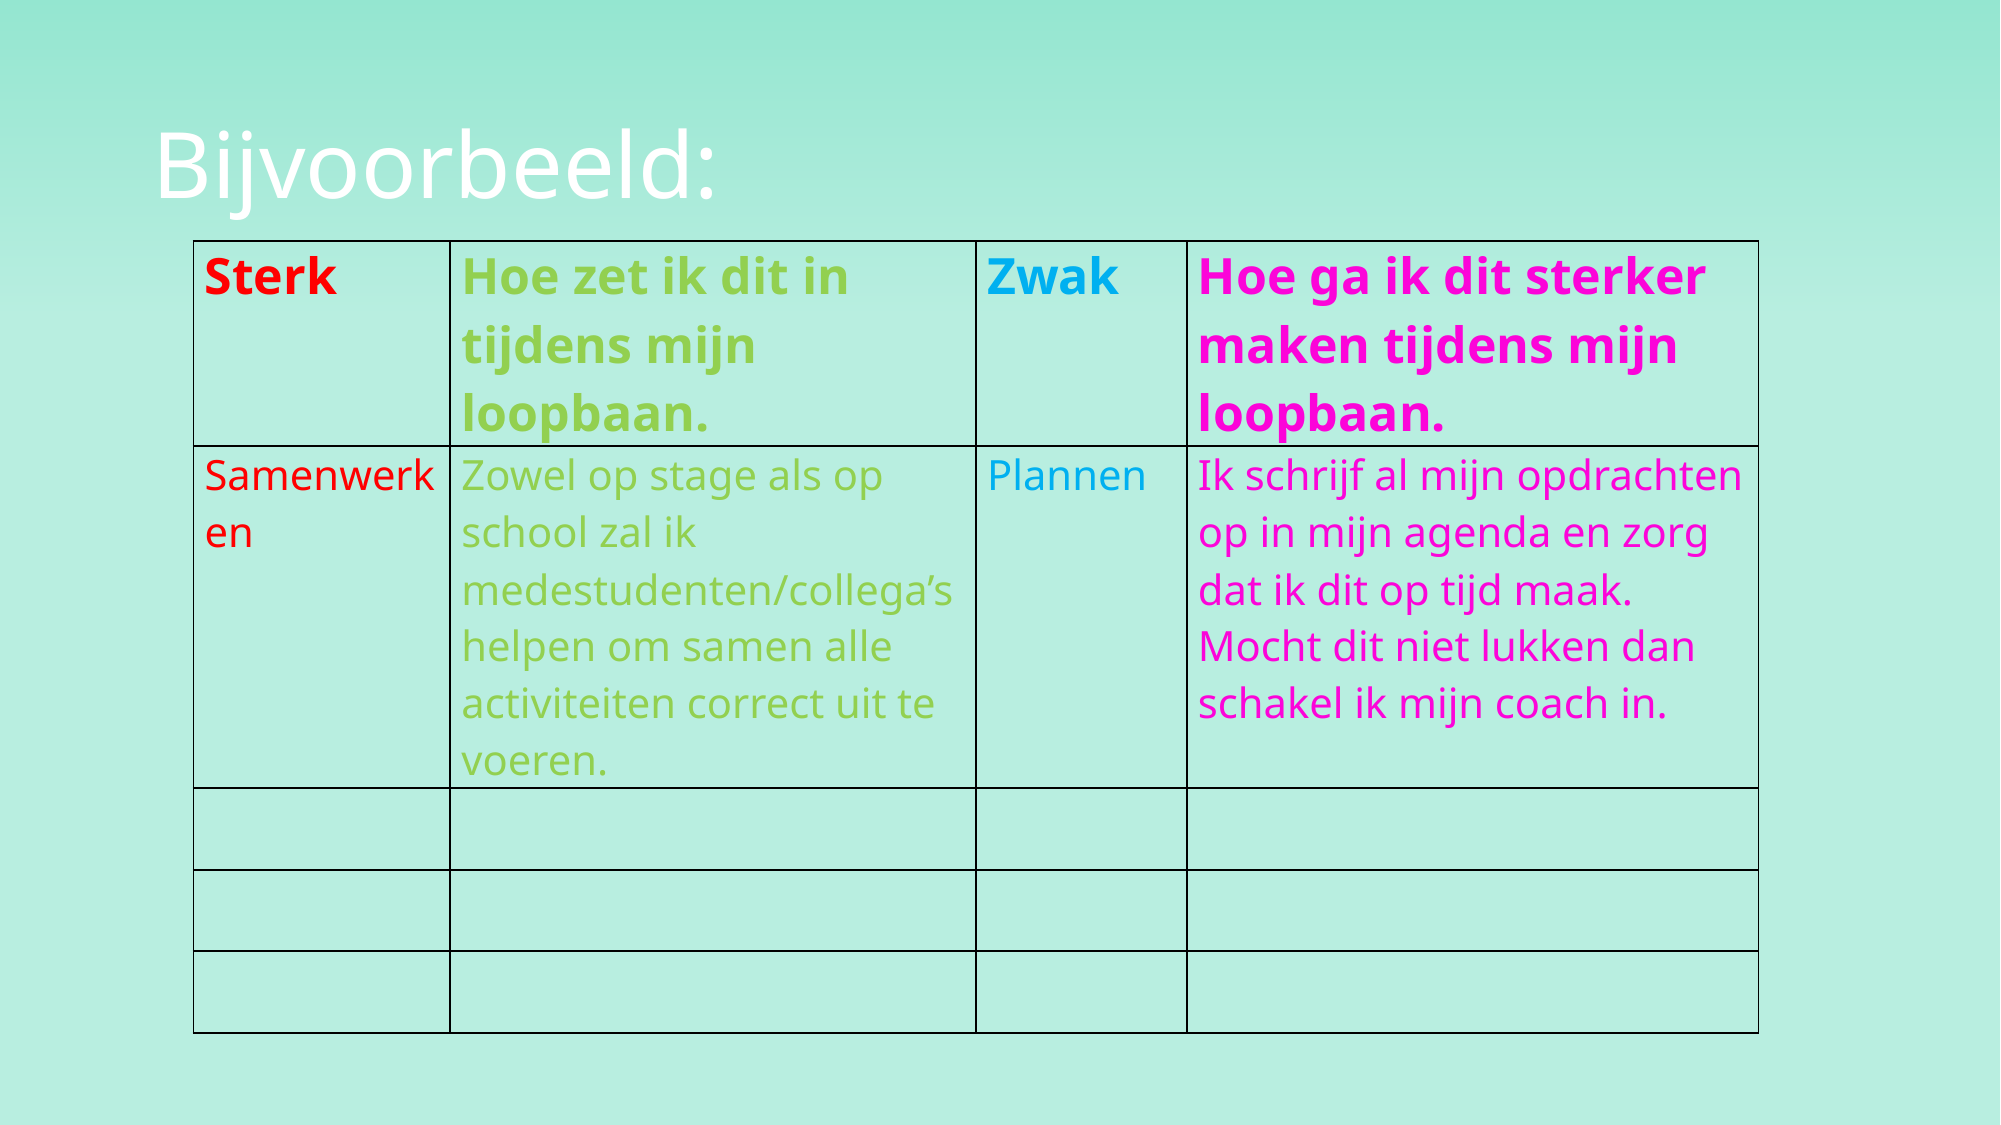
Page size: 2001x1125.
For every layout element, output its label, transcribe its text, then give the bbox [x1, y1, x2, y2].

table_cell Ik schrijf al mijn opdrachten op in mijn agenda en zorg dat ik dit op tijd maak. Mocht dit niet lukken dan schakel ik mijn coach in. [1188, 447, 1758, 787]
table_cell Plannen [977, 447, 1186, 787]
table_cell [977, 952, 1186, 1032]
table_cell Samenwerken [194, 447, 449, 787]
table_header Zwak [977, 242, 1186, 445]
table_header Sterk [194, 242, 449, 445]
table_cell [194, 952, 449, 1032]
text_box [0, 0, 2000, 144]
table_cell [1188, 952, 1758, 1032]
table_cell [451, 871, 975, 950]
table_cell [451, 789, 975, 869]
table_header Hoe zet ik dit in tijdens mijn loopbaan. [451, 242, 975, 445]
table_cell [977, 789, 1186, 869]
table_cell [194, 789, 449, 869]
title Bijvoorbeeld: [137, 144, 1863, 278]
table_header Hoe ga ik dit sterker maken tijdens mijn loopbaan. [1188, 242, 1758, 445]
table_cell [451, 952, 975, 1032]
table_cell [1188, 789, 1758, 869]
table_cell [977, 871, 1186, 950]
table_cell Zowel op stage als op school zal ik medestudenten/collega’s helpen om samen alle activiteiten correct uit te voeren. [451, 447, 975, 787]
table_cell [194, 871, 449, 950]
table_cell [1188, 871, 1758, 950]
